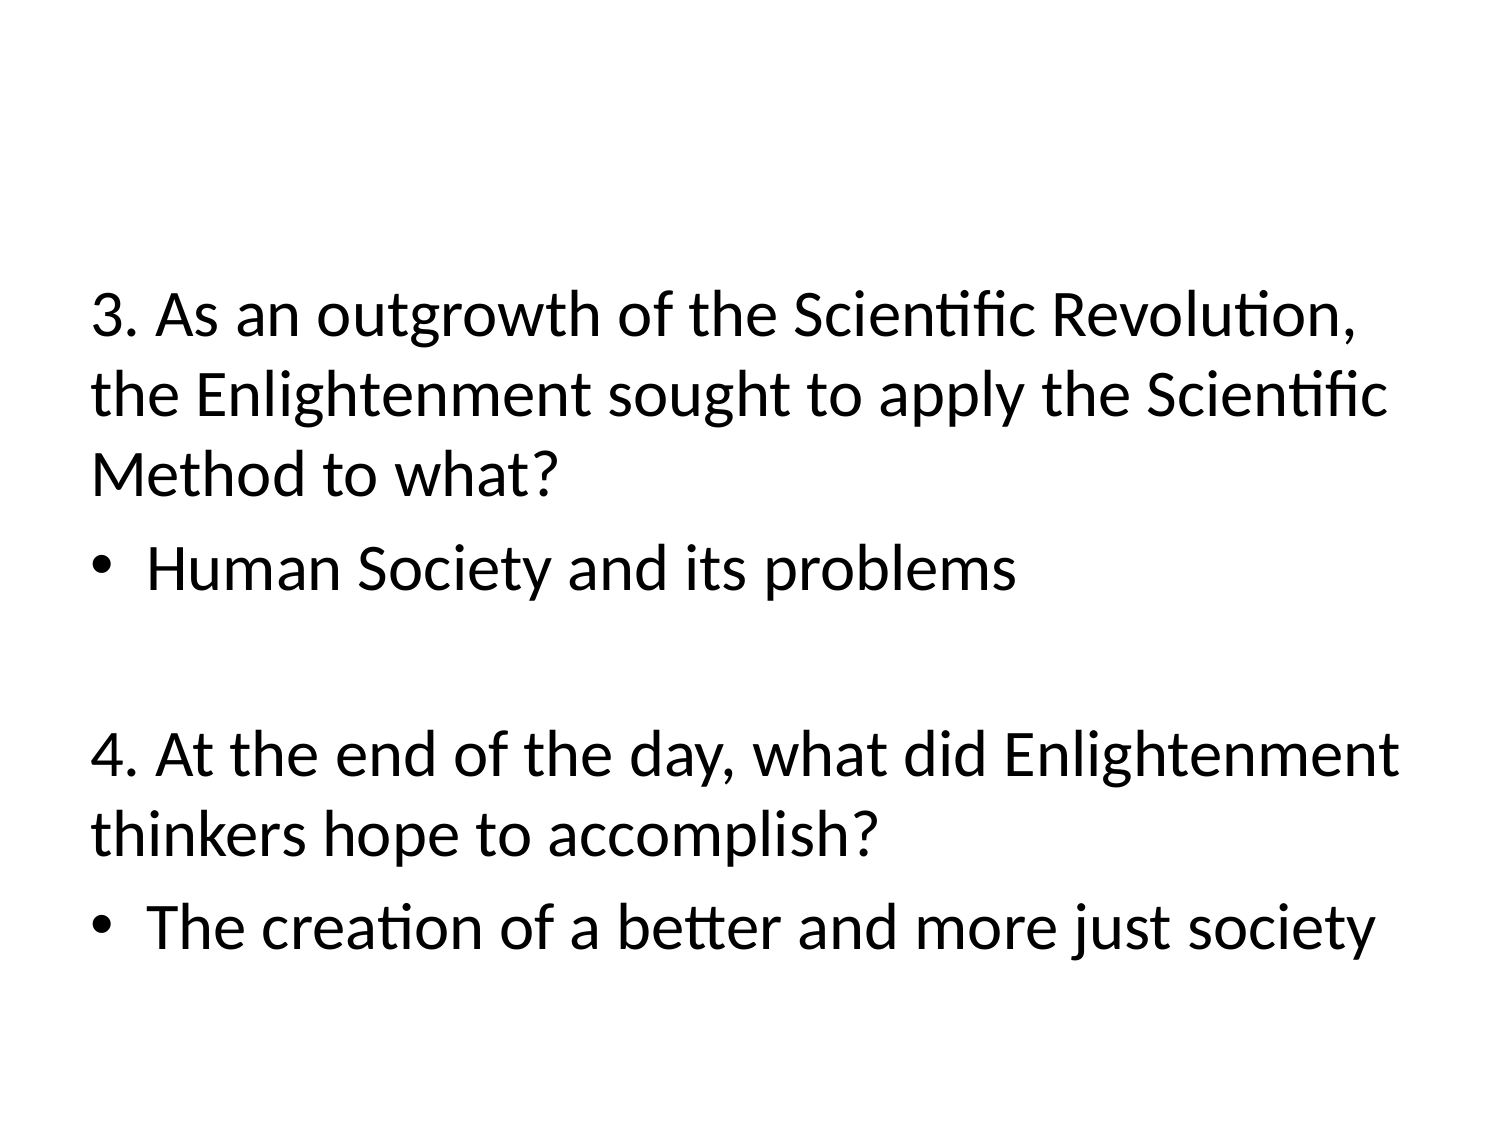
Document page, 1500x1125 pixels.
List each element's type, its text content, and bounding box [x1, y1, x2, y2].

list 3. As an outgrowth of the Scientific Revolution, the Enlightenment sought to apply the Scientific Method to what? Human Society and its problems 4. At the end of the day, what did Enlightenment thinkers hope to accomplish? The creation of a better and more just society [75, 262, 1425, 1005]
